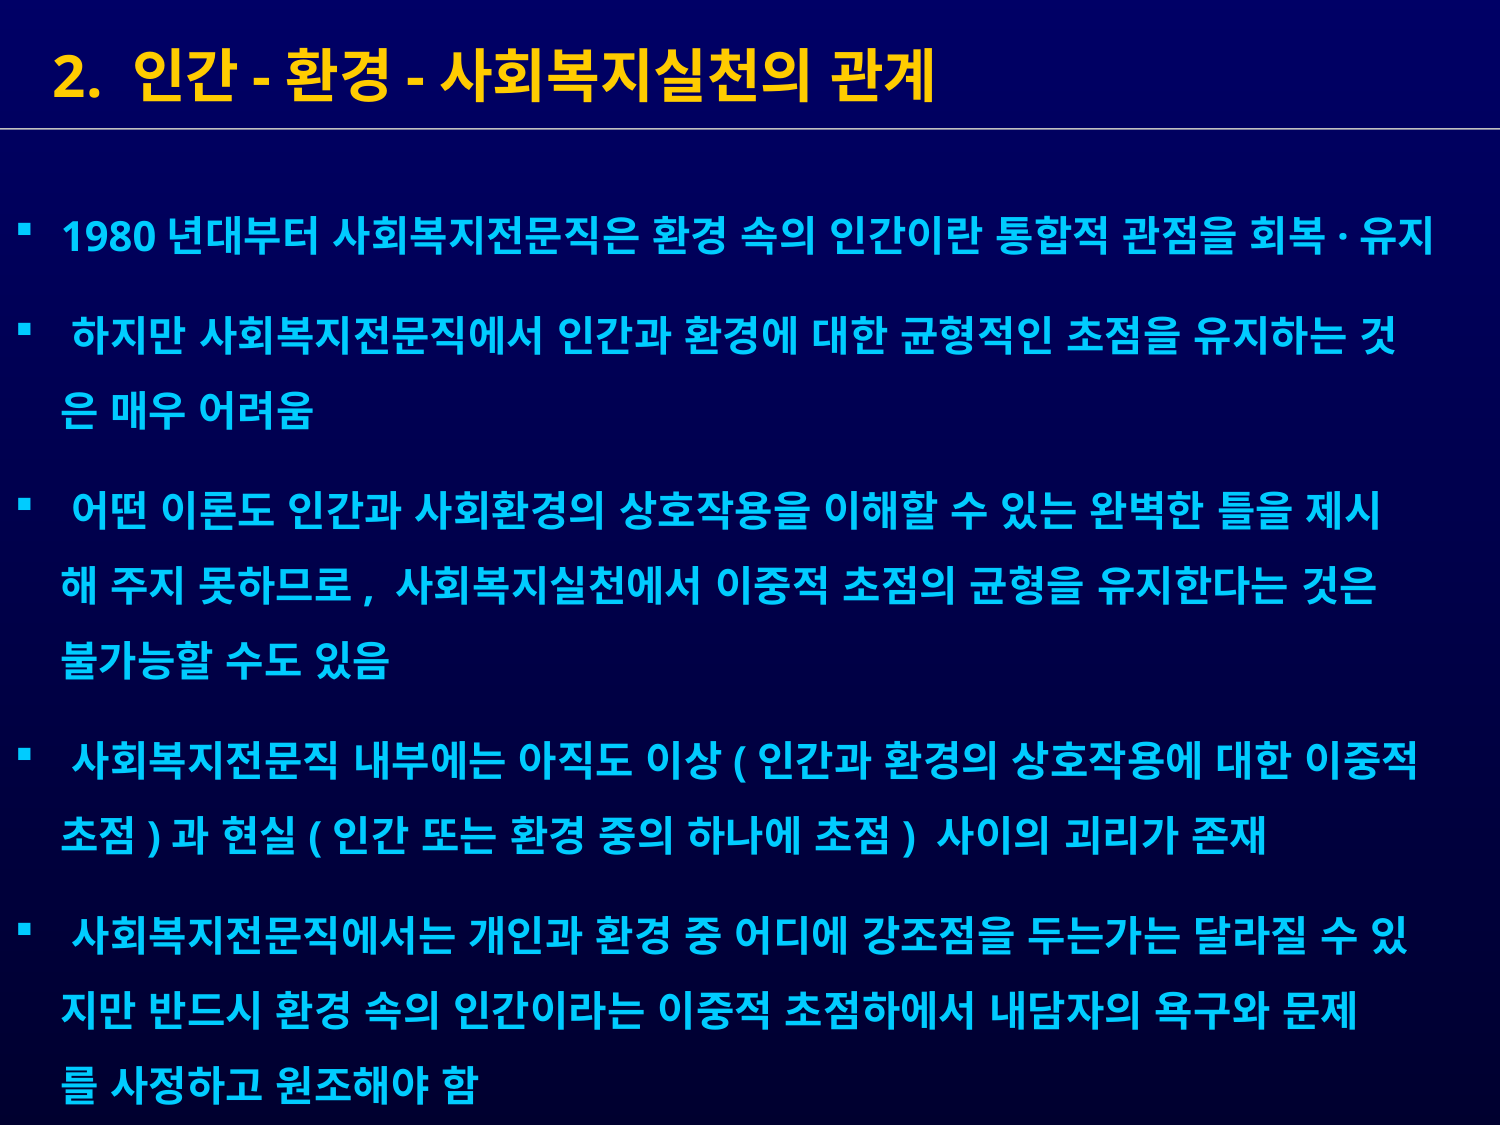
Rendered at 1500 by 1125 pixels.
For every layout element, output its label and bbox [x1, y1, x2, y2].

text_box [0, 31, 1500, 1125]
